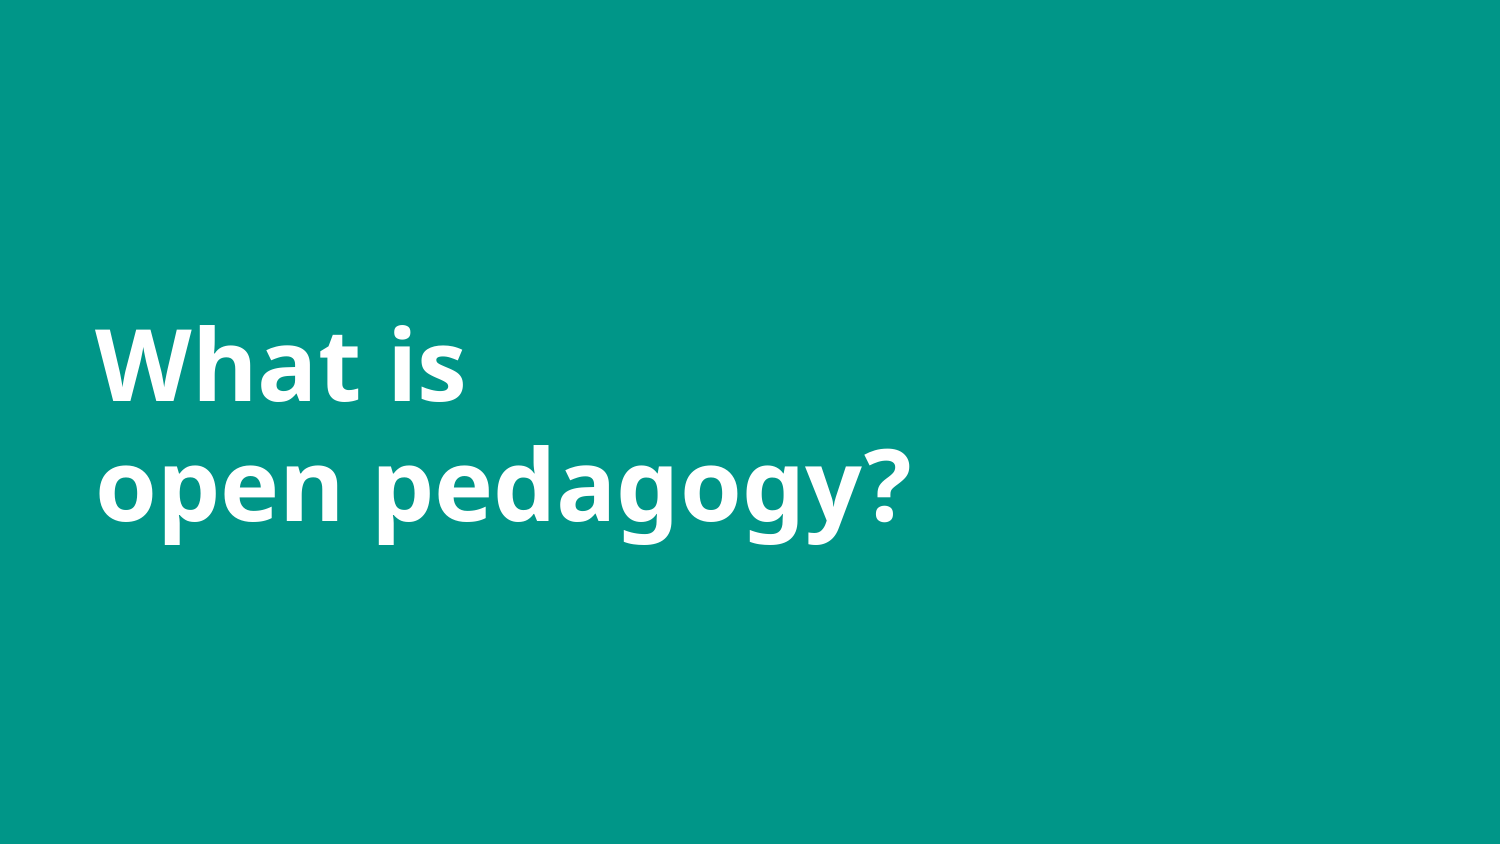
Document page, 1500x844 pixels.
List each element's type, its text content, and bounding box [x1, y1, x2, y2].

title What is open pedagogy? [80, 86, 1000, 758]
